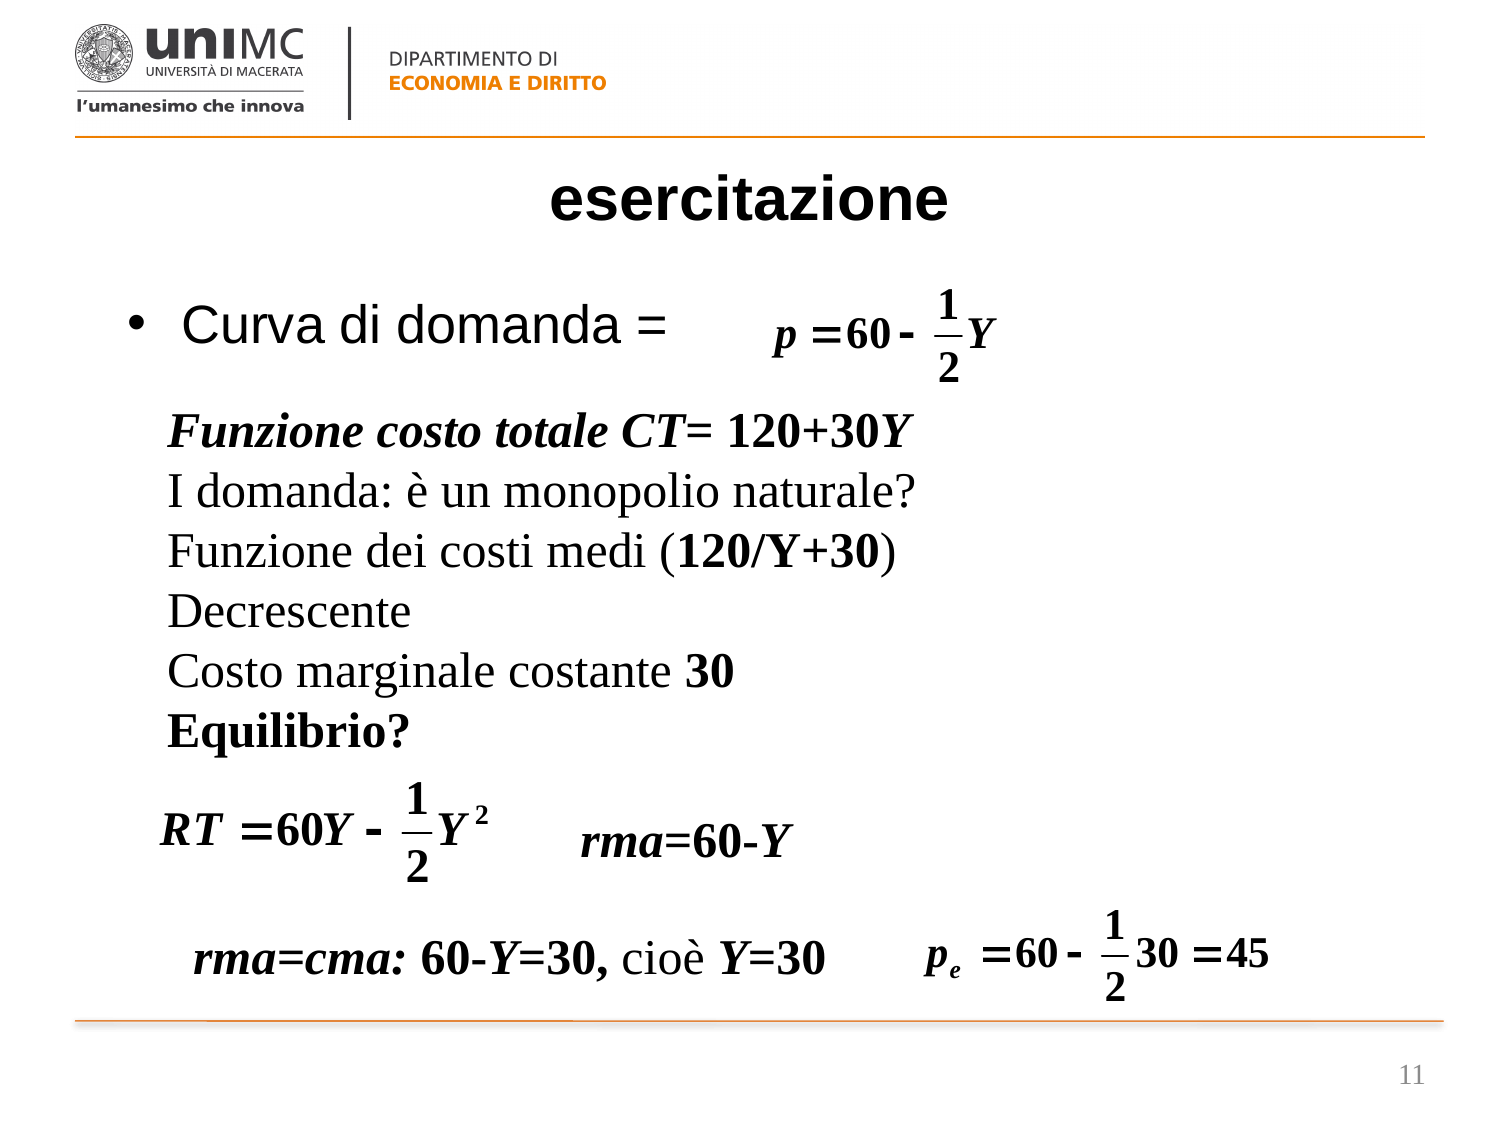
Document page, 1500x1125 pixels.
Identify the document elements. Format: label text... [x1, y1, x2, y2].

text_box rma=cma: 60-Y=30, cioè Y=30 [178, 917, 842, 993]
text_box Funzione costo totale CT= 120+30Y I domanda: è un monopolio naturale? Funzione dei costi medi (120/Y+30) Decrescente Costo marginale costante 30 Equilibrio? [152, 390, 1372, 765]
list Curva di domanda = [112, 281, 750, 402]
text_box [913, 893, 1278, 1012]
title esercitazione [75, 149, 1425, 241]
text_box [149, 764, 500, 895]
picture [75, 24, 1425, 138]
slide_number 11 [1091, 1042, 1442, 1103]
text_box rma=60-Y [539, 800, 844, 876]
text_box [761, 272, 1008, 394]
